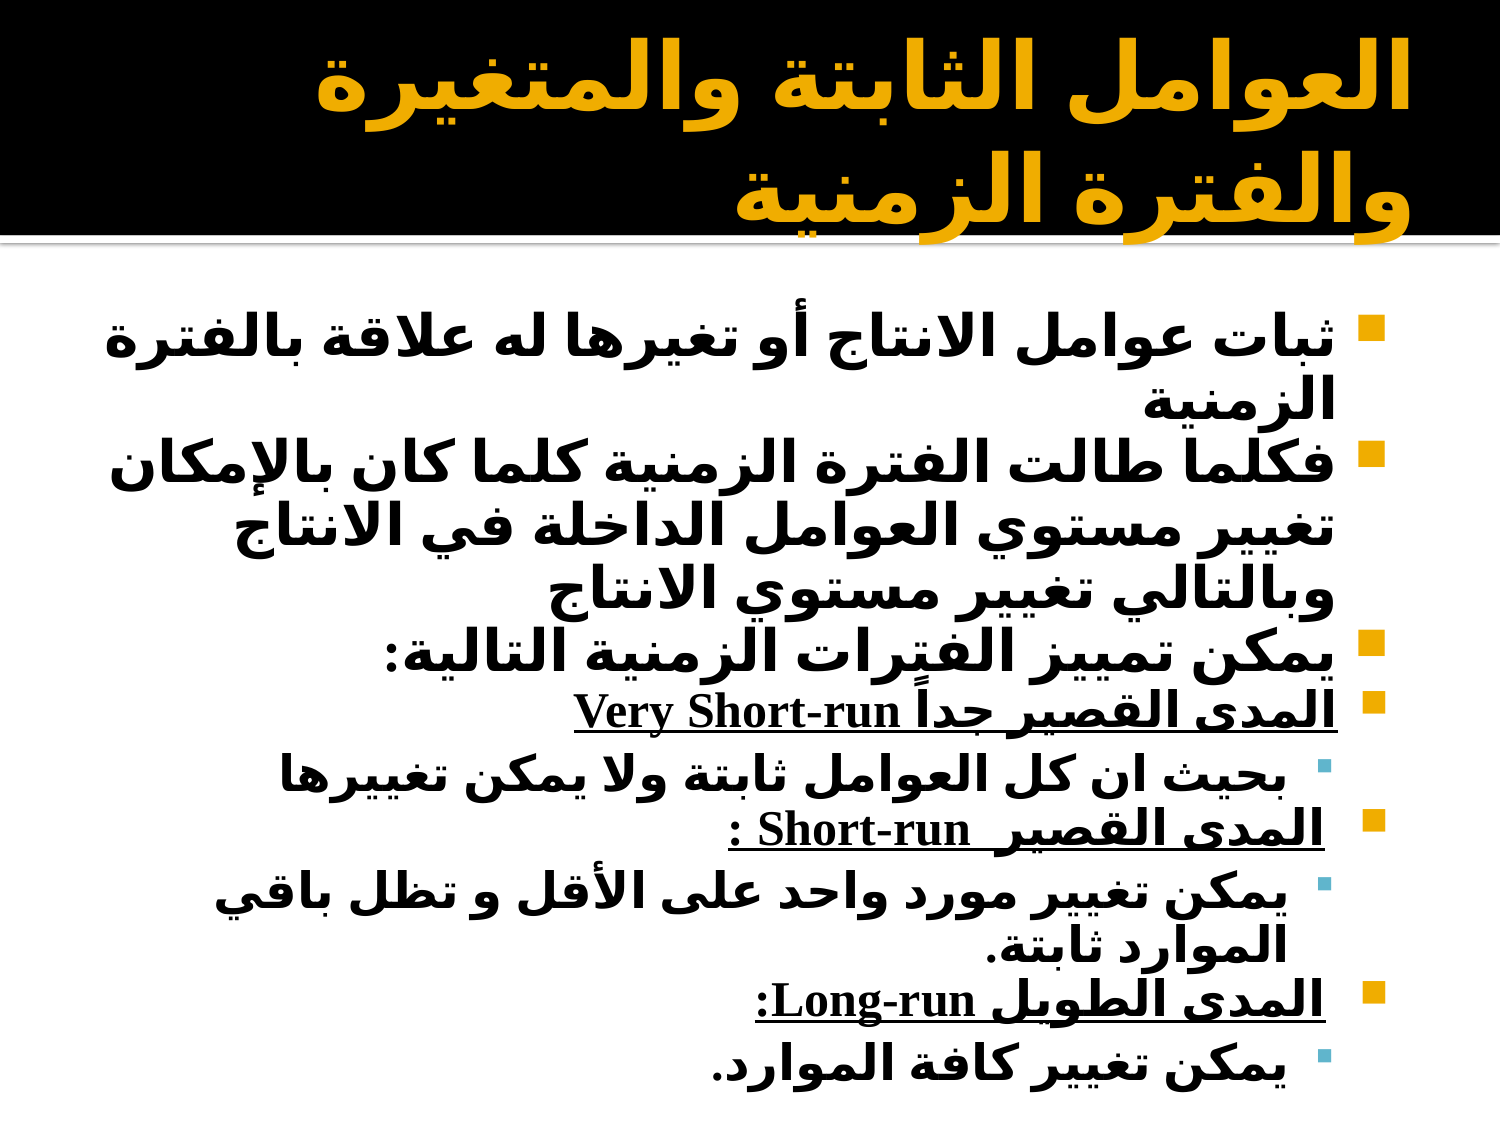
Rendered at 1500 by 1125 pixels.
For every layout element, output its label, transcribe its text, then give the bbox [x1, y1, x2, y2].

title العوامل الثابتة والمتغيرة والفترة الزمنية [75, 25, 1425, 231]
list ثبات عوامل الانتاج أو تغيرها له علاقة بالفترة الزمنية فكلما طالت الفترة الزمنية كلما كان بالإمكان تغيير مستوي العوامل الداخلة في الانتاج وبالتالي تغيير مستوي الانتاج يمكن تمييز الفترات الزمنية التالية: المدى القصير جداً Very Short-run بحيث ان كل العوامل ثابتة ولا يمكن تغييرها المدى القصير Short-run : يمكن تغيير مورد واحد على الأقل و تظل باقي الموارد ثابتة. المدى الطويل Long-run: يمكن تغيير كافة الموارد. [75, 291, 1425, 1050]
